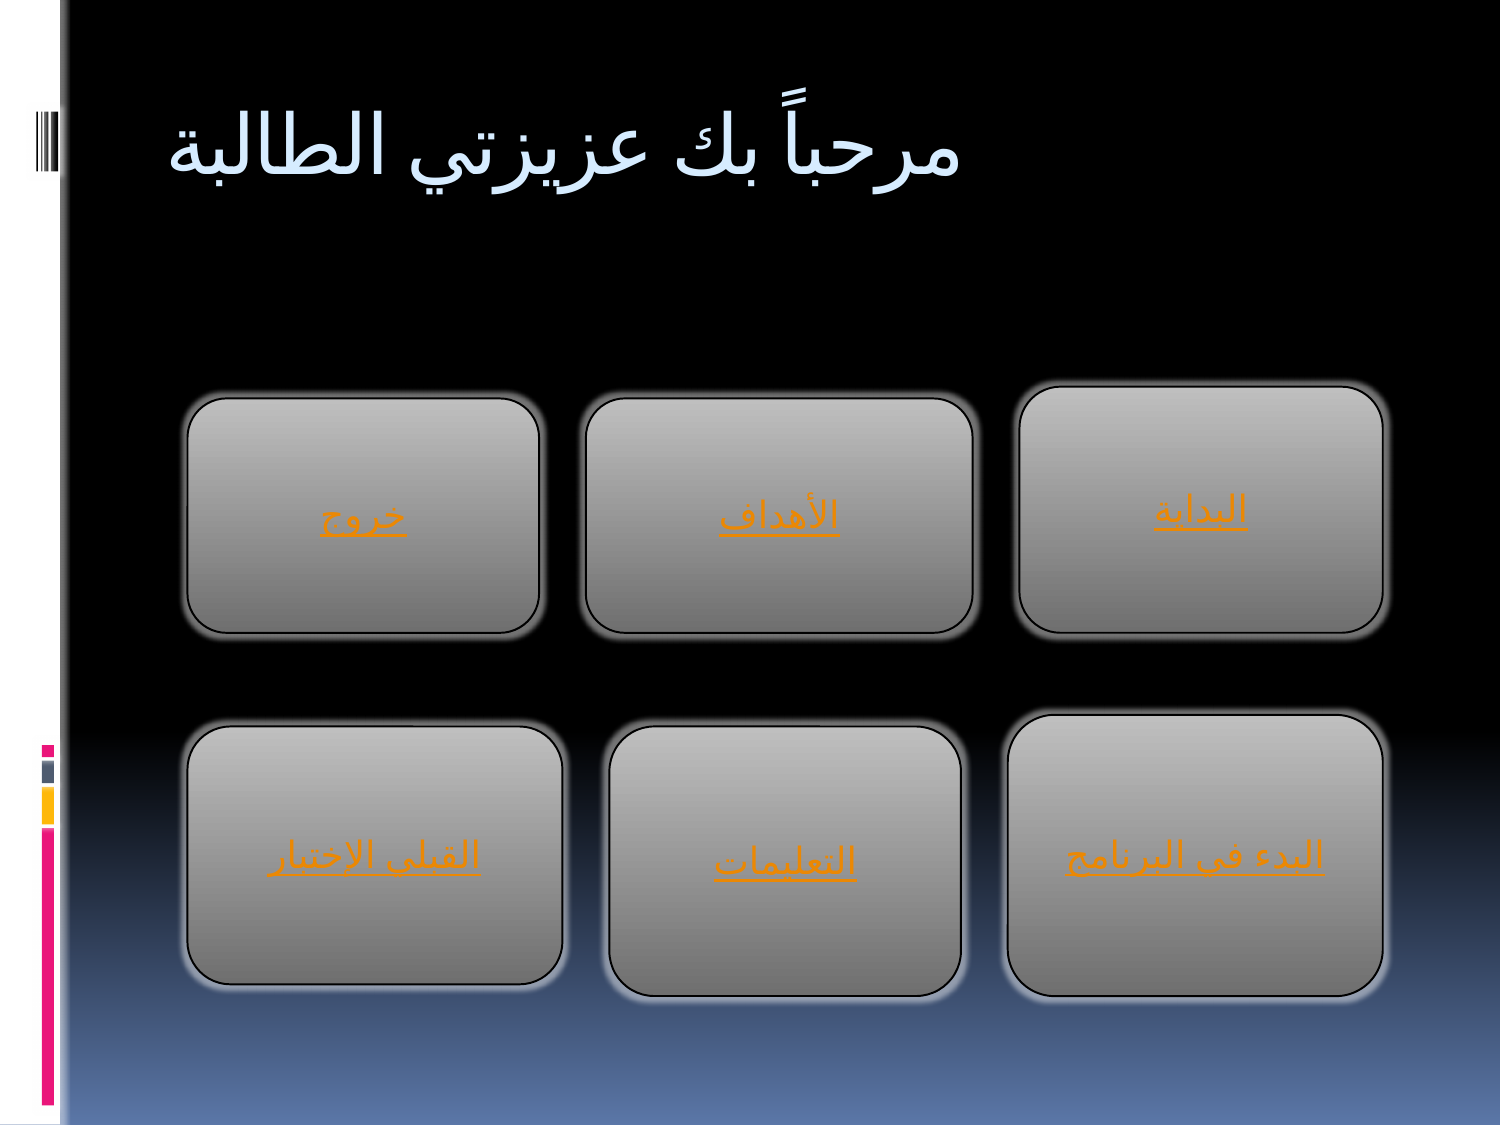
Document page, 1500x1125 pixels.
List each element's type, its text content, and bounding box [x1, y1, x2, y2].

text_box الأهداف [584, 397, 974, 634]
text_box الإختبار القبلي [186, 725, 564, 986]
title مرحباً بك عزيزتي الطالبة [150, 83, 1425, 234]
text_box البداية [1018, 385, 1384, 634]
text_box التعليمات [608, 725, 962, 997]
text_box خروج [186, 397, 541, 634]
text_box البدء في البرنامج [1006, 713, 1384, 998]
